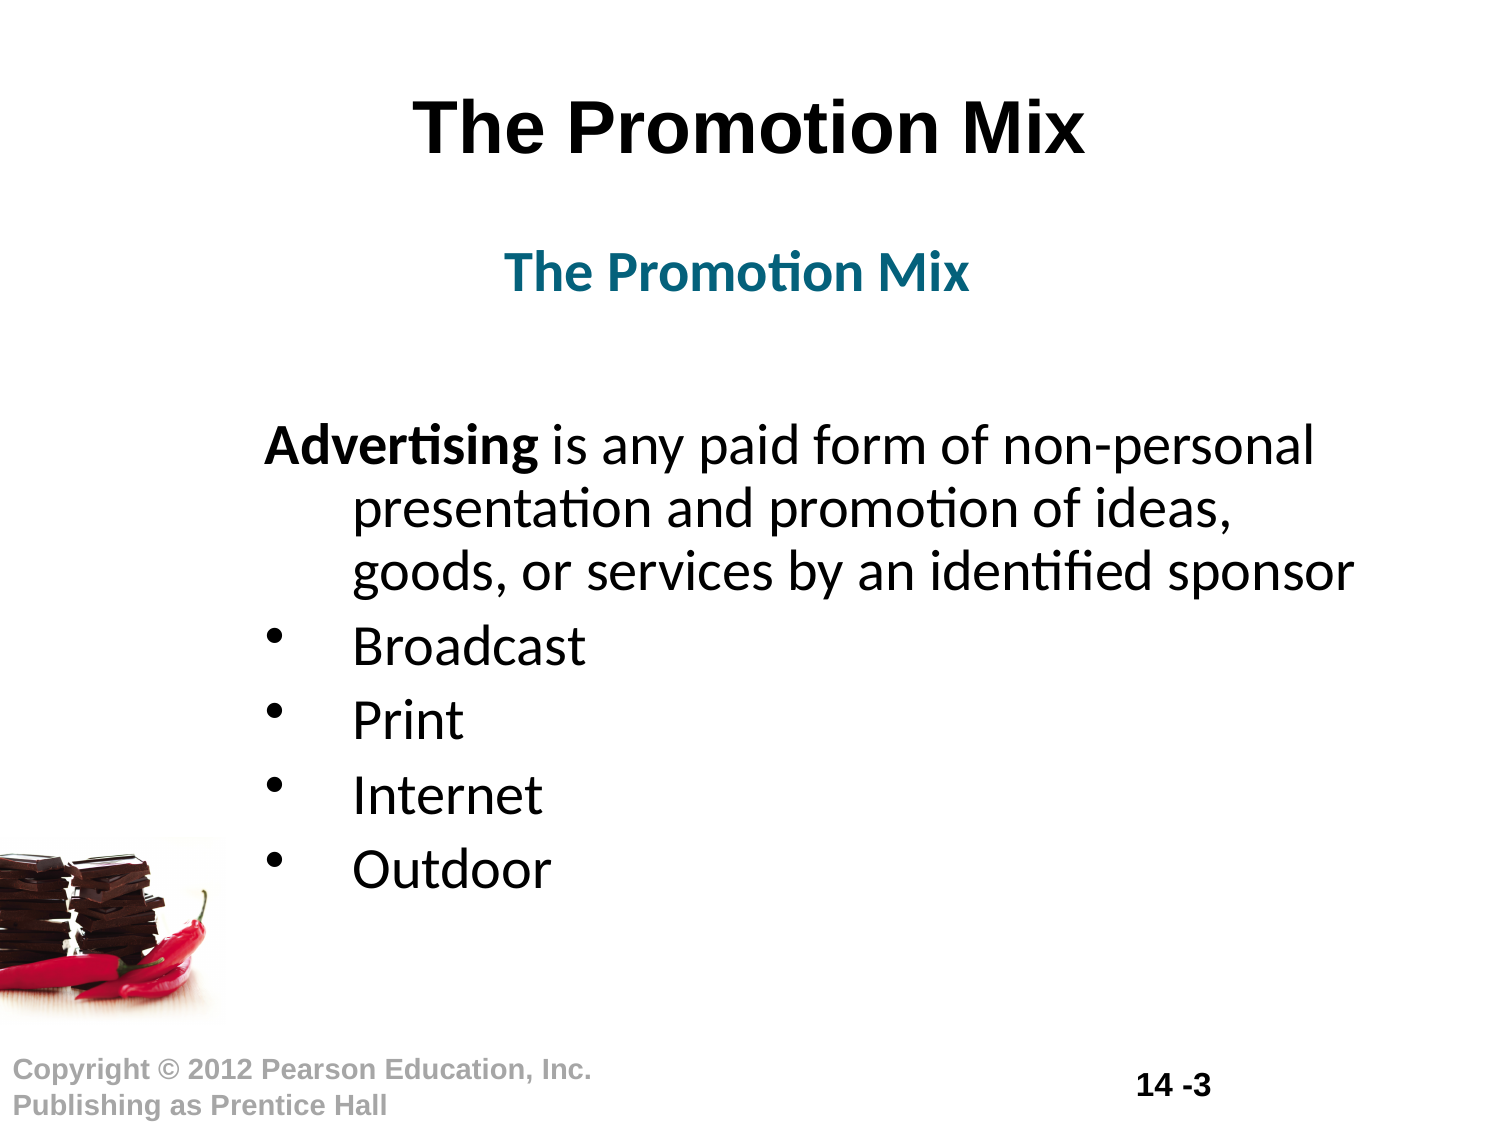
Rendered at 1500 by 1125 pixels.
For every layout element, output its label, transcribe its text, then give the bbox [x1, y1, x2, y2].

picture [0, 837, 226, 1025]
list The Promotion Mix [149, 237, 1326, 301]
list Advertising is any paid form of non-personal presentation and promotion of ideas, goods, or services by an identified sponsor Broadcast Print Internet Outdoor [249, 324, 1388, 1001]
title The Promotion Mix [112, 37, 1388, 226]
